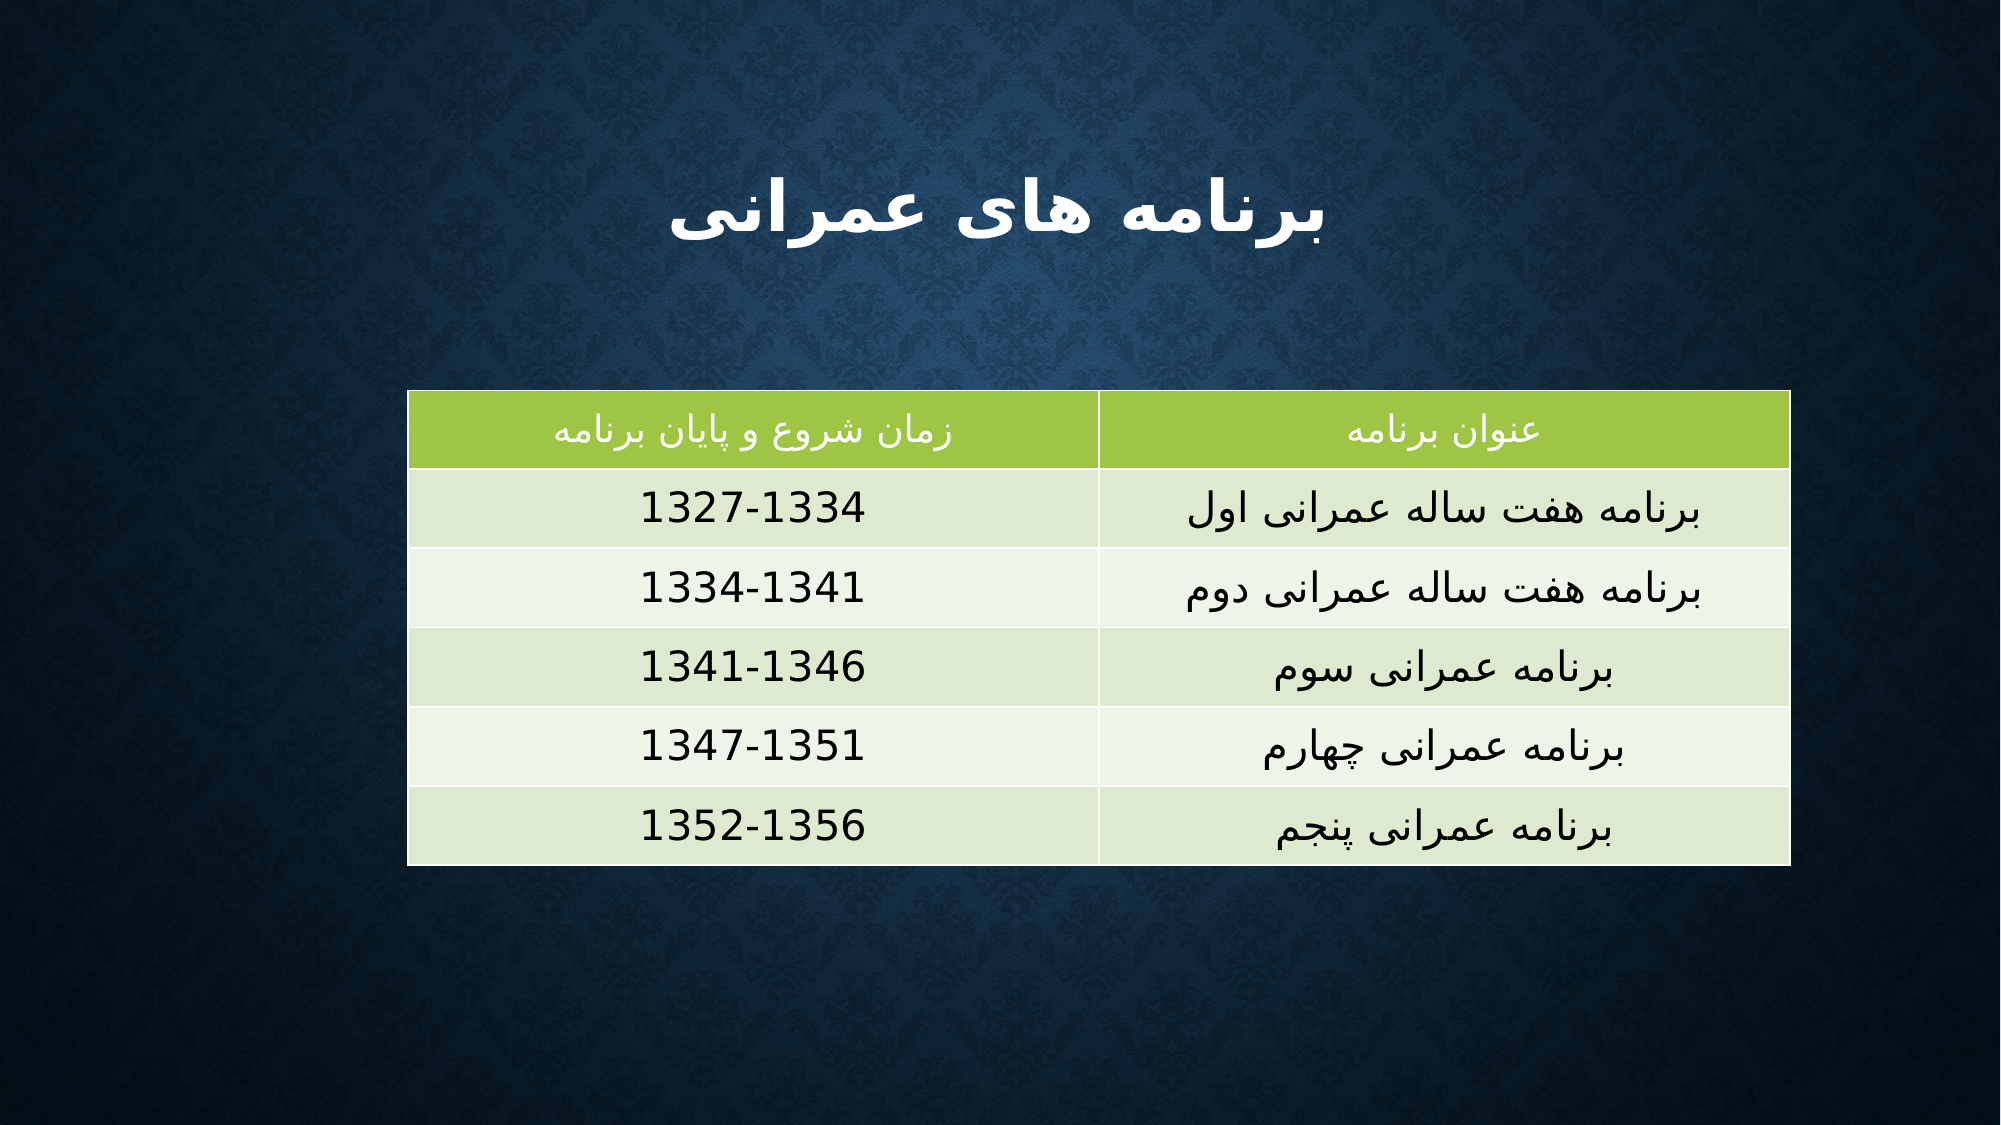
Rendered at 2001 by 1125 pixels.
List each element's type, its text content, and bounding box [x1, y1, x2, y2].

table_header عنوان برنامه [1100, 391, 1789, 468]
table_cell 1347-1351 [409, 708, 1098, 785]
title برنامه های عمرانی [149, 99, 1849, 318]
table_cell 1341-1346 [409, 628, 1098, 706]
table_cell برنامه هفت ساله عمرانی اول [1100, 470, 1789, 547]
table_cell برنامه عمرانی سوم [1100, 628, 1789, 706]
table_cell 1327-1334 [409, 470, 1098, 547]
table_cell برنامه عمرانی پنجم [1100, 787, 1789, 864]
table_header زمان شروع و پایان برنامه [409, 391, 1098, 468]
table_cell برنامه هفت ساله عمرانی دوم [1100, 549, 1789, 627]
table_cell 1352-1356 [409, 787, 1098, 864]
table_cell 1334-1341 [409, 549, 1098, 627]
table_cell برنامه عمرانی چهارم [1100, 708, 1789, 785]
